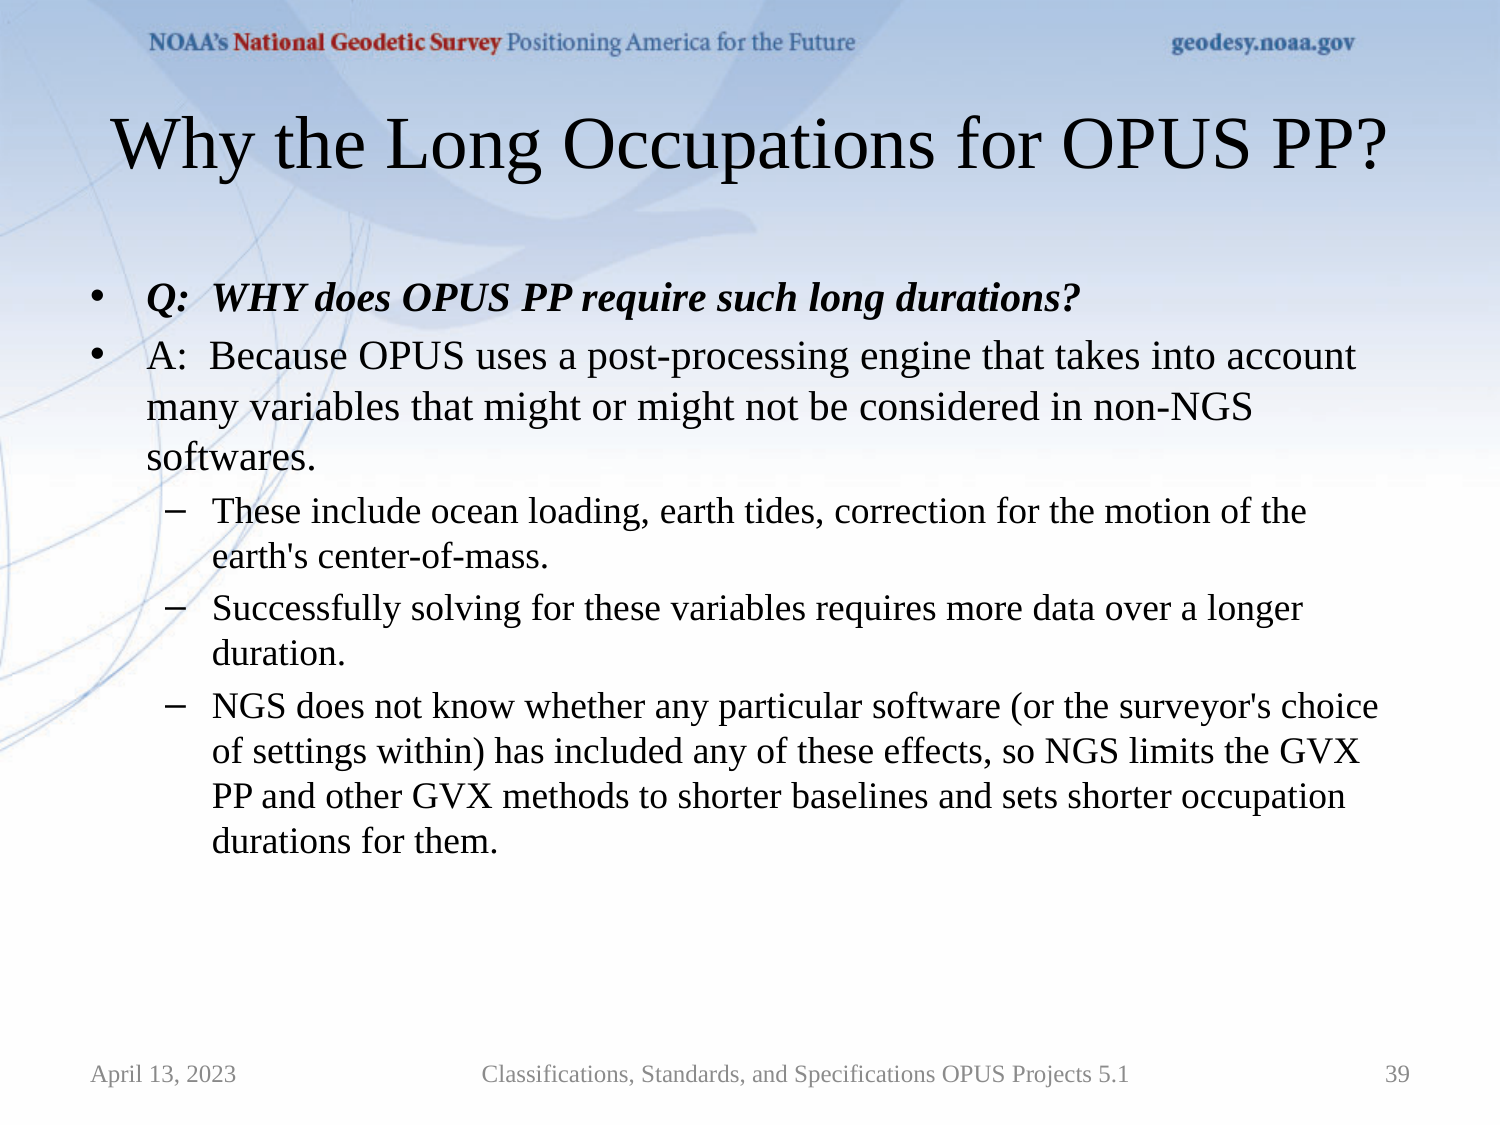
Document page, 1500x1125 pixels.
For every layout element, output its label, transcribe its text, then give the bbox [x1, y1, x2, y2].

title Why the Long Occupations for OPUS PP? [75, 45, 1425, 233]
footer Classifications, Standards, and Specifications OPUS Projects 5.1 [345, 1042, 1267, 1103]
slide_number 39 [1307, 1042, 1425, 1103]
list Q: WHY does OPUS PP require such long durations? A: Because OPUS uses a post-processing engine that takes into account many variables that might or might not be considered in non-NGS softwares. These include ocean loading, earth tides, correction for the motion of the earth's center-of-mass. Successfully solving for these variables requires more data over a longer duration. NGS does not know whether any particular software (or the surveyor's choice of settings within) has included any of these effects, so NGS limits the GVX PP and other GVX methods to shorter baselines and sets shorter occupation durations for them. [75, 262, 1425, 1028]
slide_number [75, 1042, 286, 1103]
picture [0, 0, 1500, 1125]
